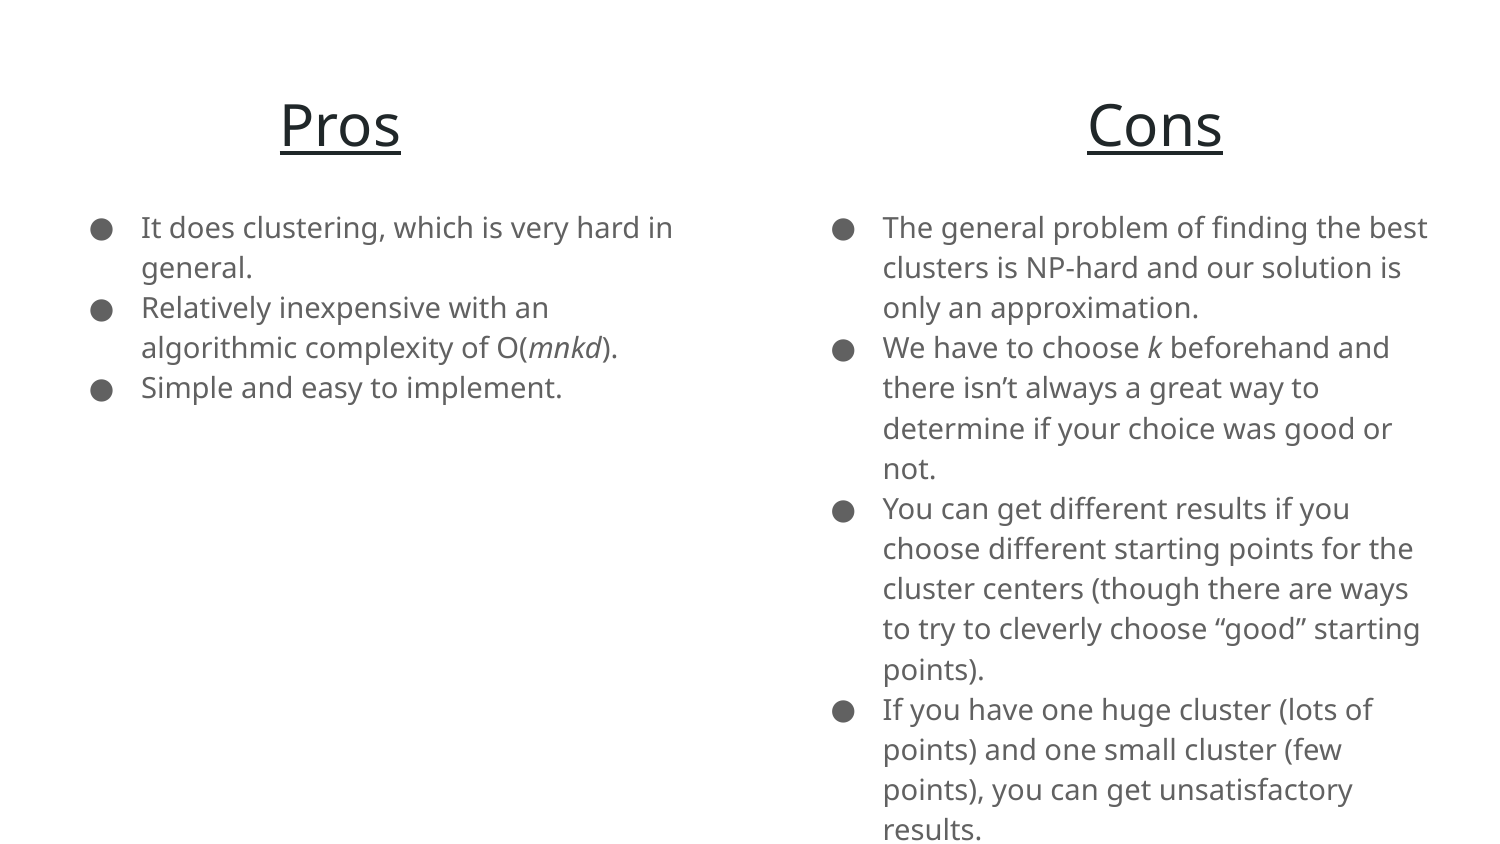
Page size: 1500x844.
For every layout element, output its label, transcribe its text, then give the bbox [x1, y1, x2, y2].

title Pros Cons [51, 72, 1449, 167]
list The general problem of finding the best clusters is NP-hard and our solution is only an approximation. We have to choose k beforehand and there isn’t always a great way to determine if your choice was good or not. You can get different results if you choose different starting points for the cluster centers (though there are ways to try to cleverly choose “good” starting points). If you have one huge cluster (lots of points) and one small cluster (few points), you can get unsatisfactory results. [792, 189, 1449, 750]
list It does clustering, which is very hard in general. Relatively inexpensive with an algorithmic complexity of O(mnkd). Simple and easy to implement. [51, 189, 708, 750]
